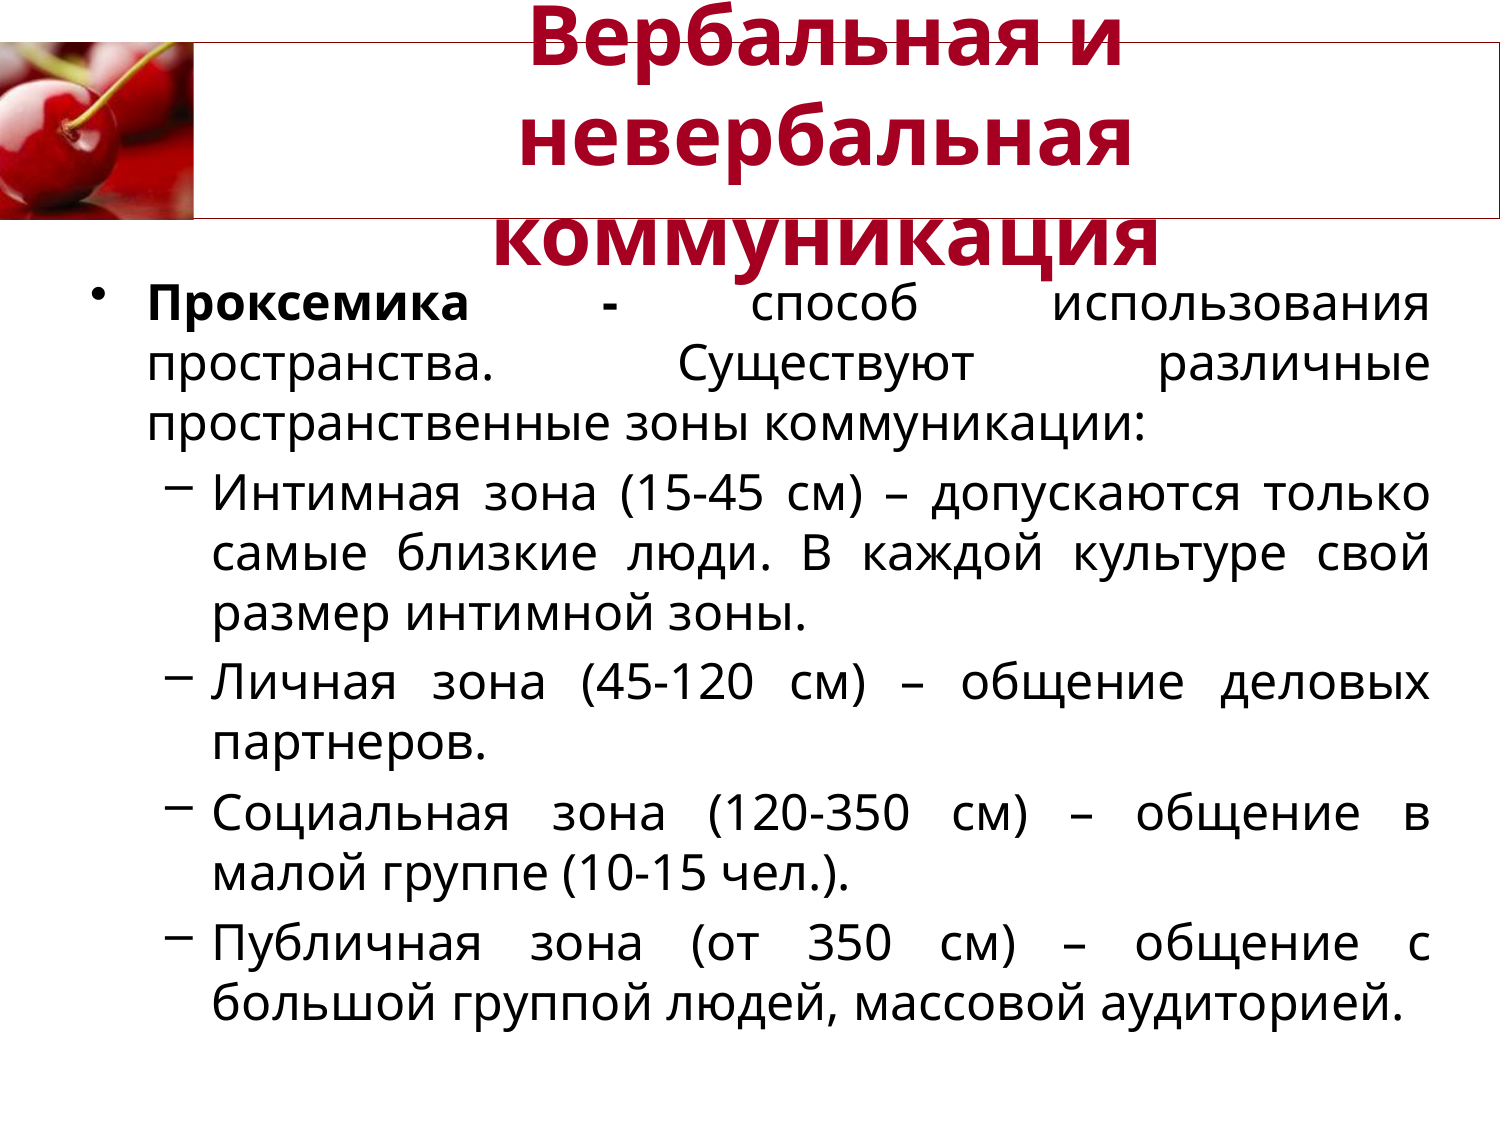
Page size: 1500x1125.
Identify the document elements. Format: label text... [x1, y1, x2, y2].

picture [0, 42, 194, 220]
title Вербальная и невербальная коммуникация [206, 45, 1447, 220]
list Проксемика - способ использования пространства. Существуют различные пространственные зоны коммуникации: Интимная зона (15-45 см) – допускаются только самые близкие люди. В каждой культуре свой размер интимной зоны. Личная зона (45-120 см) – общение деловых партнеров. Социальная зона (120-350 см) – общение в малой группе (10-15 чел.). Публичная зона (от 350 см) – общение с большой группой людей, массовой аудиторией. [75, 262, 1447, 1005]
